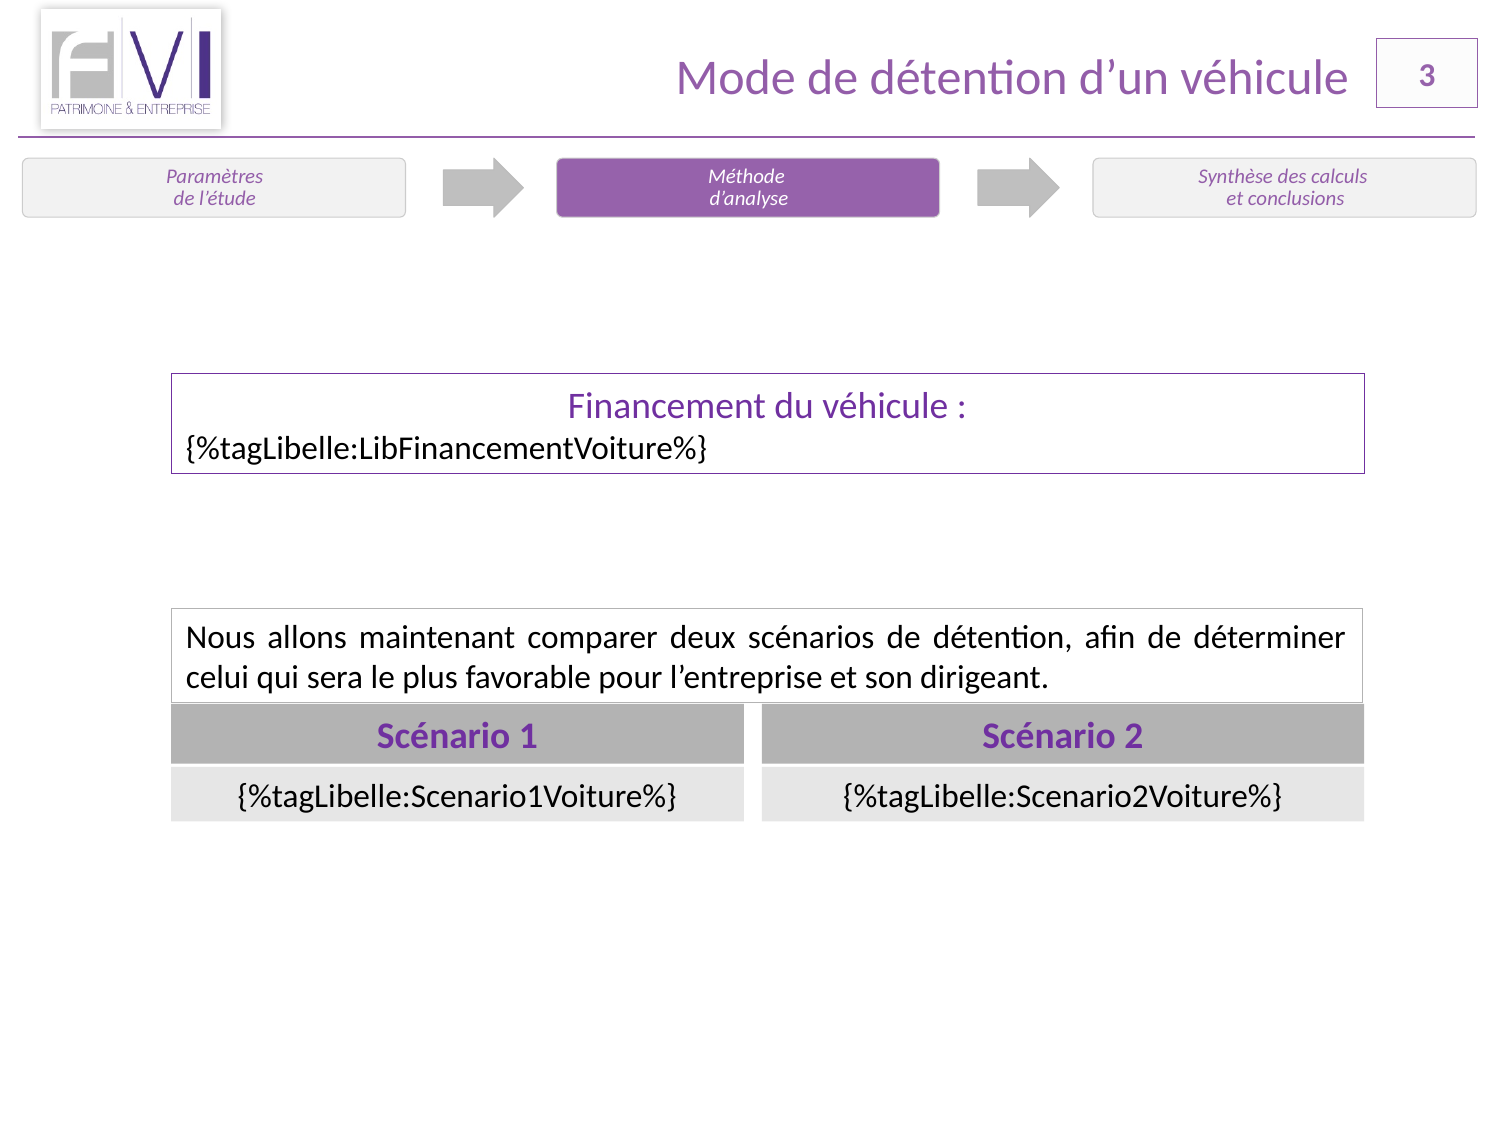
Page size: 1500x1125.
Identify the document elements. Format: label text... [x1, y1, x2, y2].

text_box Scénario 1 [171, 703, 744, 764]
title Mode de détention d’un véhicule [242, 19, 1365, 130]
text_box {%tagLibelle:Scenario1Voiture%} [171, 766, 744, 822]
text_box Financement du véhicule : {%tagLibelle:LibFinancementVoiture%} [171, 373, 1365, 474]
text_box Nous allons maintenant comparer deux scénarios de détention, afin de déterminer celui qui sera le plus favorable pour l’entreprise et son dirigeant. [171, 608, 1363, 703]
text_box {%tagLibelle:Scenario2Voiture%} [761, 766, 1365, 822]
text_box Scénario 2 [761, 703, 1365, 764]
picture [41, 9, 221, 130]
